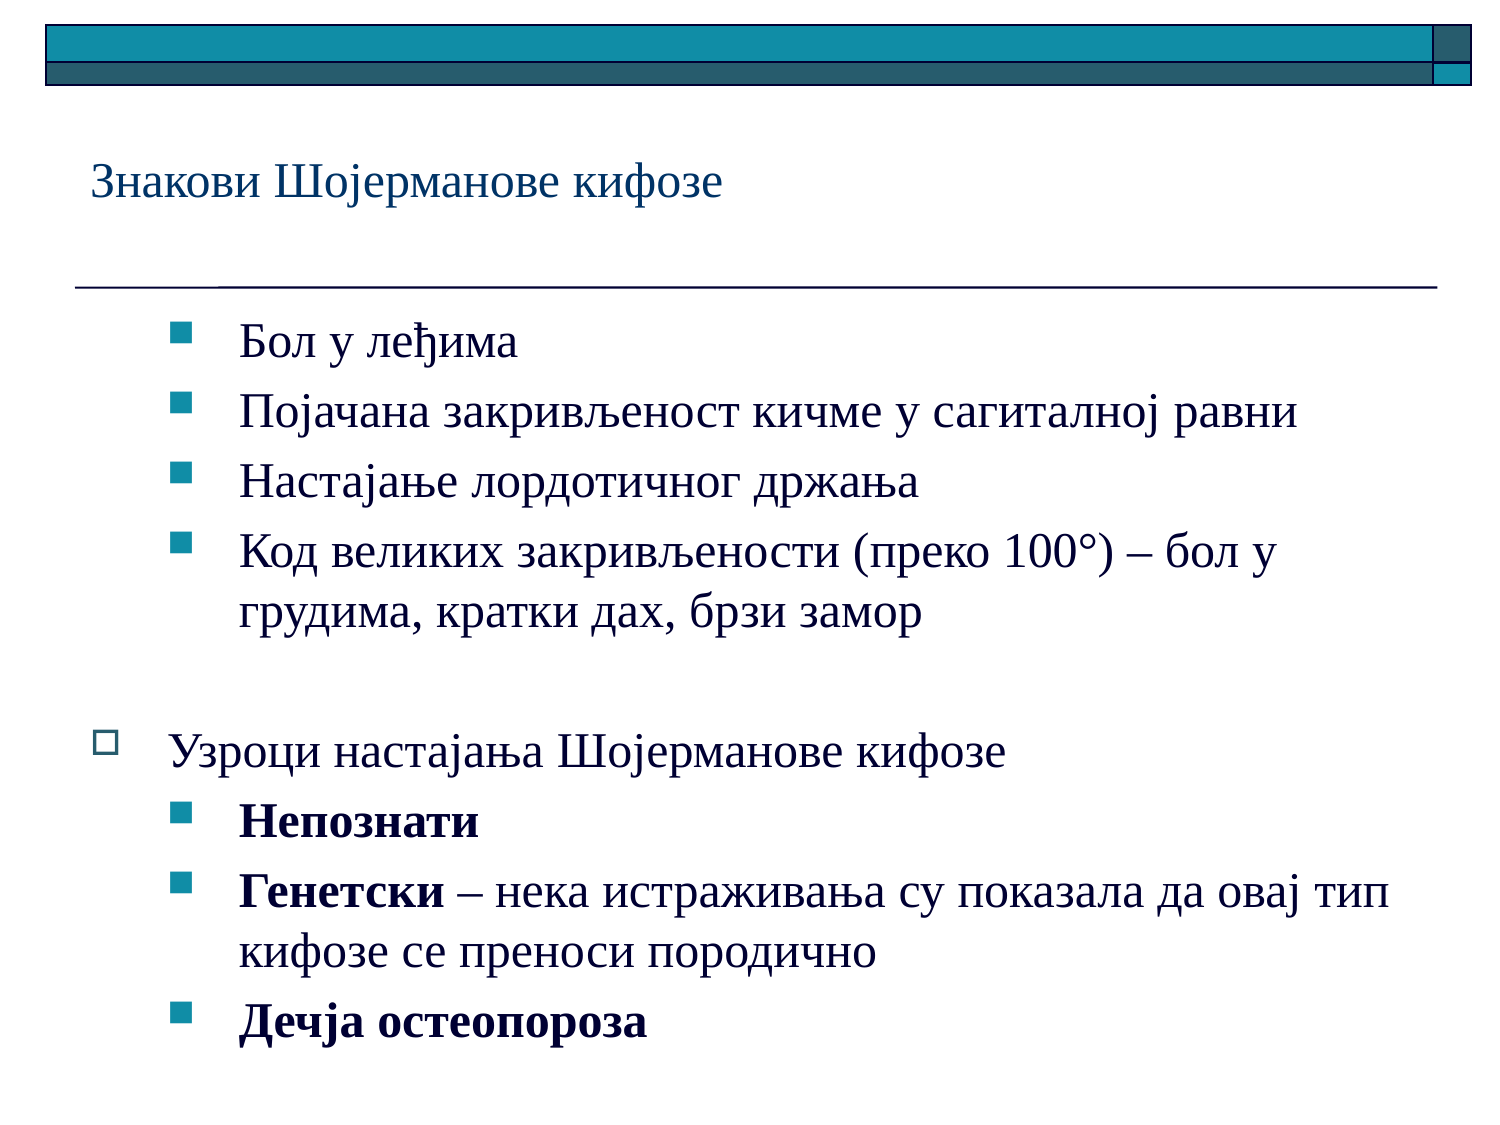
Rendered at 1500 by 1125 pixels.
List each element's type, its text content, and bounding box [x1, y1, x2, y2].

title Знакови Шојерманове кифозе [75, 87, 1425, 275]
list Бол у леђима Појачана закривљеност кичме у сагиталној равни Настајање лордотичног држања Код великих закривљености (преко 100°) – бол у грудима, кратки дах, брзи замор Узроци настајања Шојерманове кифозе Непознати Генетски – нека истраживања су показала да овај тип кифозе се преноси породично Дечја остеопороза [75, 299, 1425, 1006]
